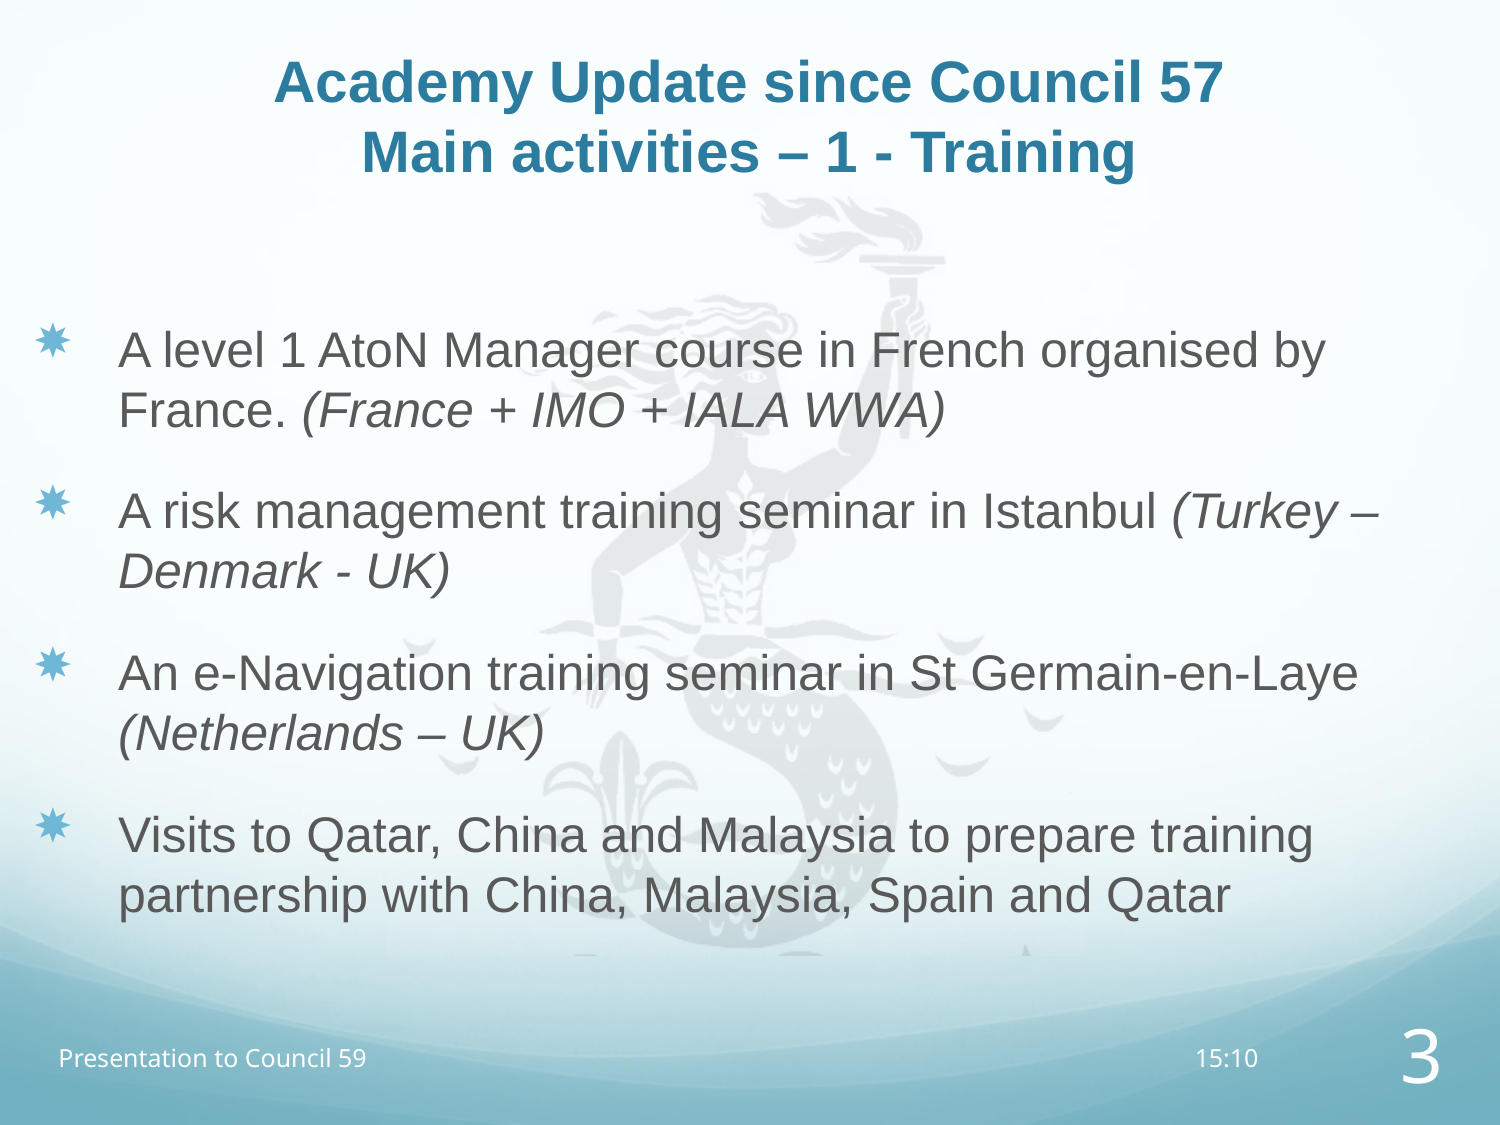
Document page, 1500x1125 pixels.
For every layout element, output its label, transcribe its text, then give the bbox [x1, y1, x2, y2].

list A level 1 AtoN Manager course in French organised by France. (France + IMO + IALA WWA) A risk management training seminar in Istanbul (Turkey – Denmark - UK) An e-Navigation training seminar in St Germain-en-Laye (Netherlands – UK) Visits to Qatar, China and Malaysia to prepare training partnership with China, Malaysia, Spain and Qatar [15, 207, 1500, 1038]
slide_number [923, 1029, 1274, 1090]
footer Presentation to Council 59 [43, 1029, 838, 1090]
title Academy Update since Council 57 Main activities – 1 - Training [75, 35, 1425, 193]
slide_number 3 [1295, 1029, 1459, 1090]
